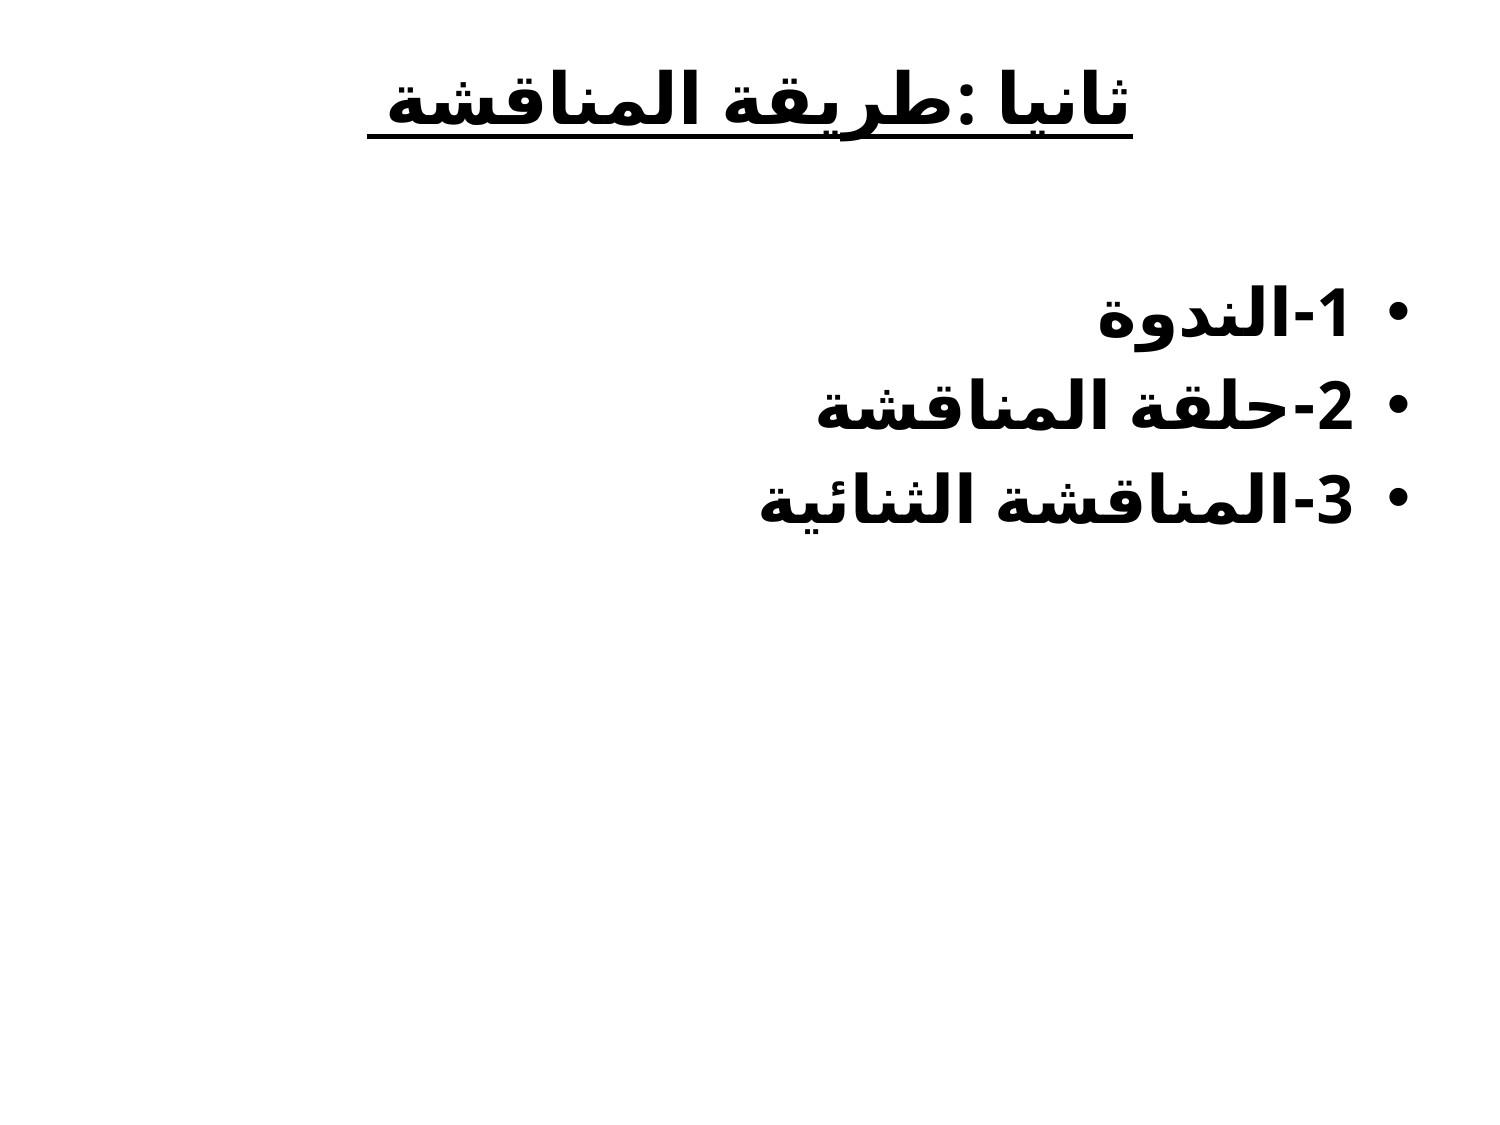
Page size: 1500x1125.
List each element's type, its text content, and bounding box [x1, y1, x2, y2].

list 1-الندوة 2-حلقة المناقشة 3-المناقشة الثنائية [75, 262, 1425, 1005]
title ثانيا :طريقة المناقشة [75, 45, 1425, 233]
